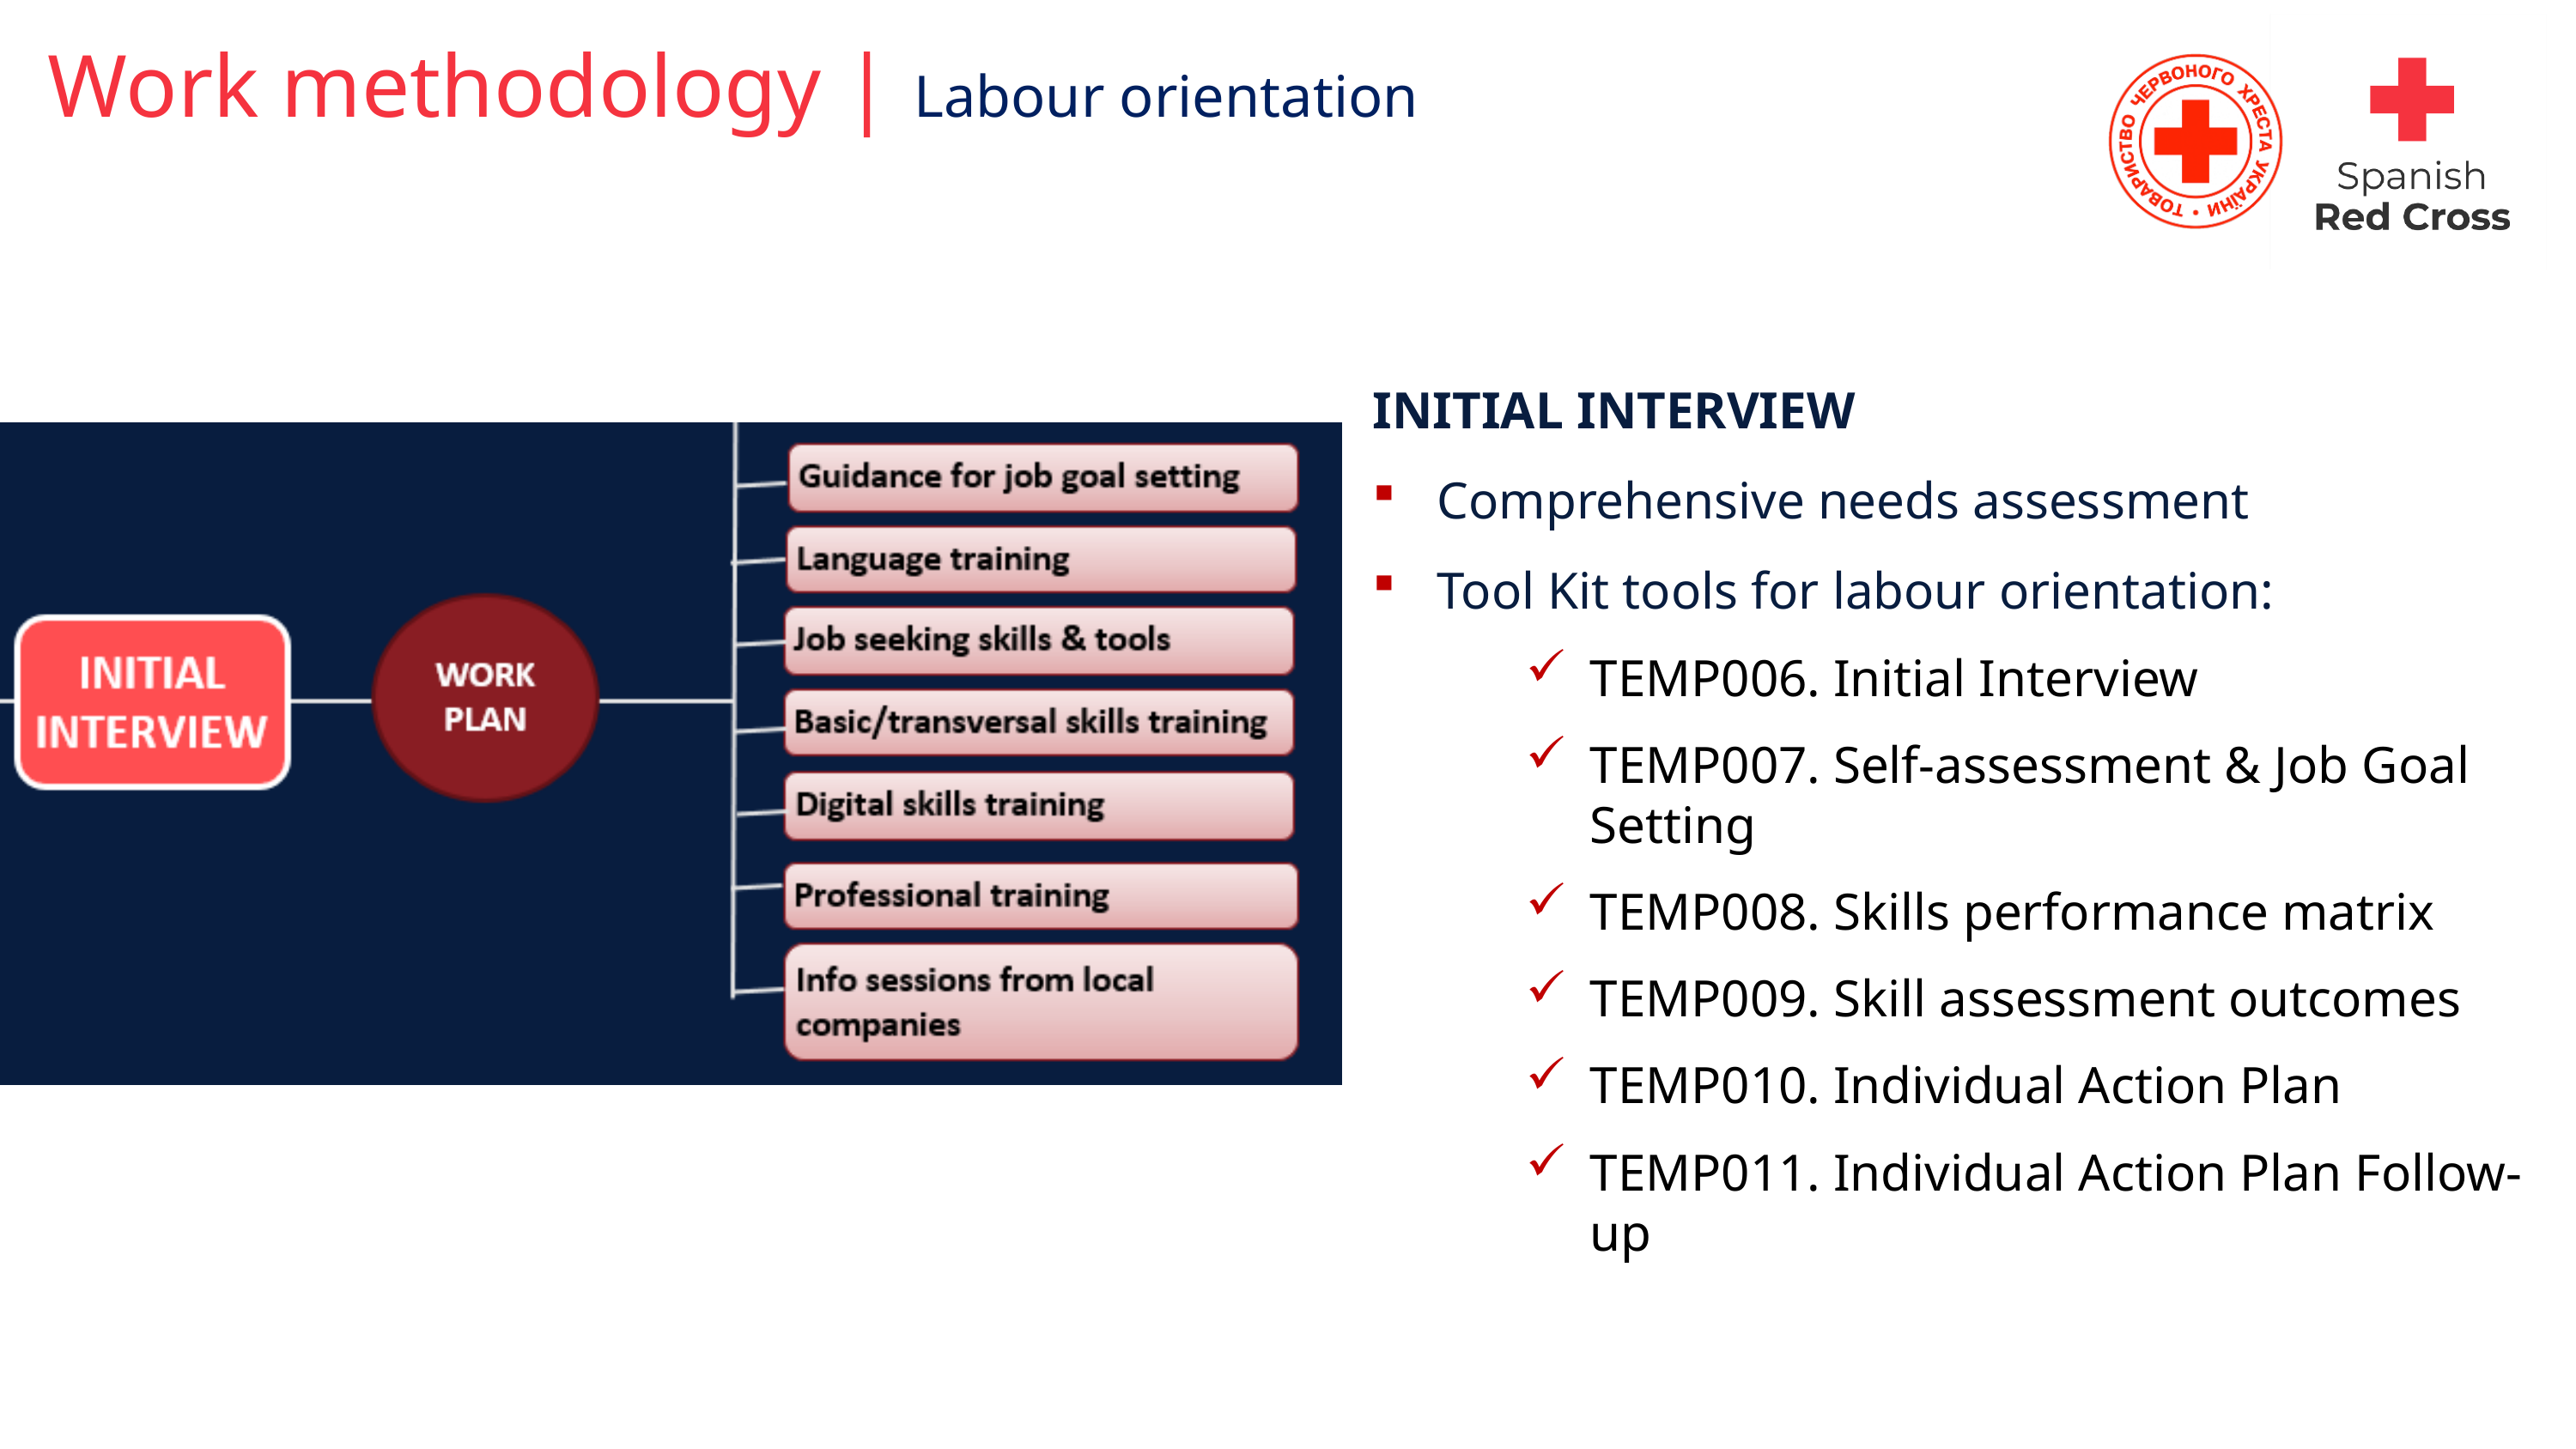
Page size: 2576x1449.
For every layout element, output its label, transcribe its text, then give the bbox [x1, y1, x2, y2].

text_box Work methodology | Labour orientation [41, 24, 1893, 141]
picture [0, 422, 1342, 1085]
text_box INITIAL INTERVIEW Comprehensive needs assessment Tool Kit tools for labour orientation: TEMP006. Initial Interview TEMP007. Self-assessment & Job Goal Setting TEMP008. Skills performance matrix TEMP009. Skill assessment outcomes TEMP010. Individual Action Plan TEMP011. Individual Action Plan Follow-up [1366, 343, 2547, 1267]
picture [2100, 3, 2547, 281]
